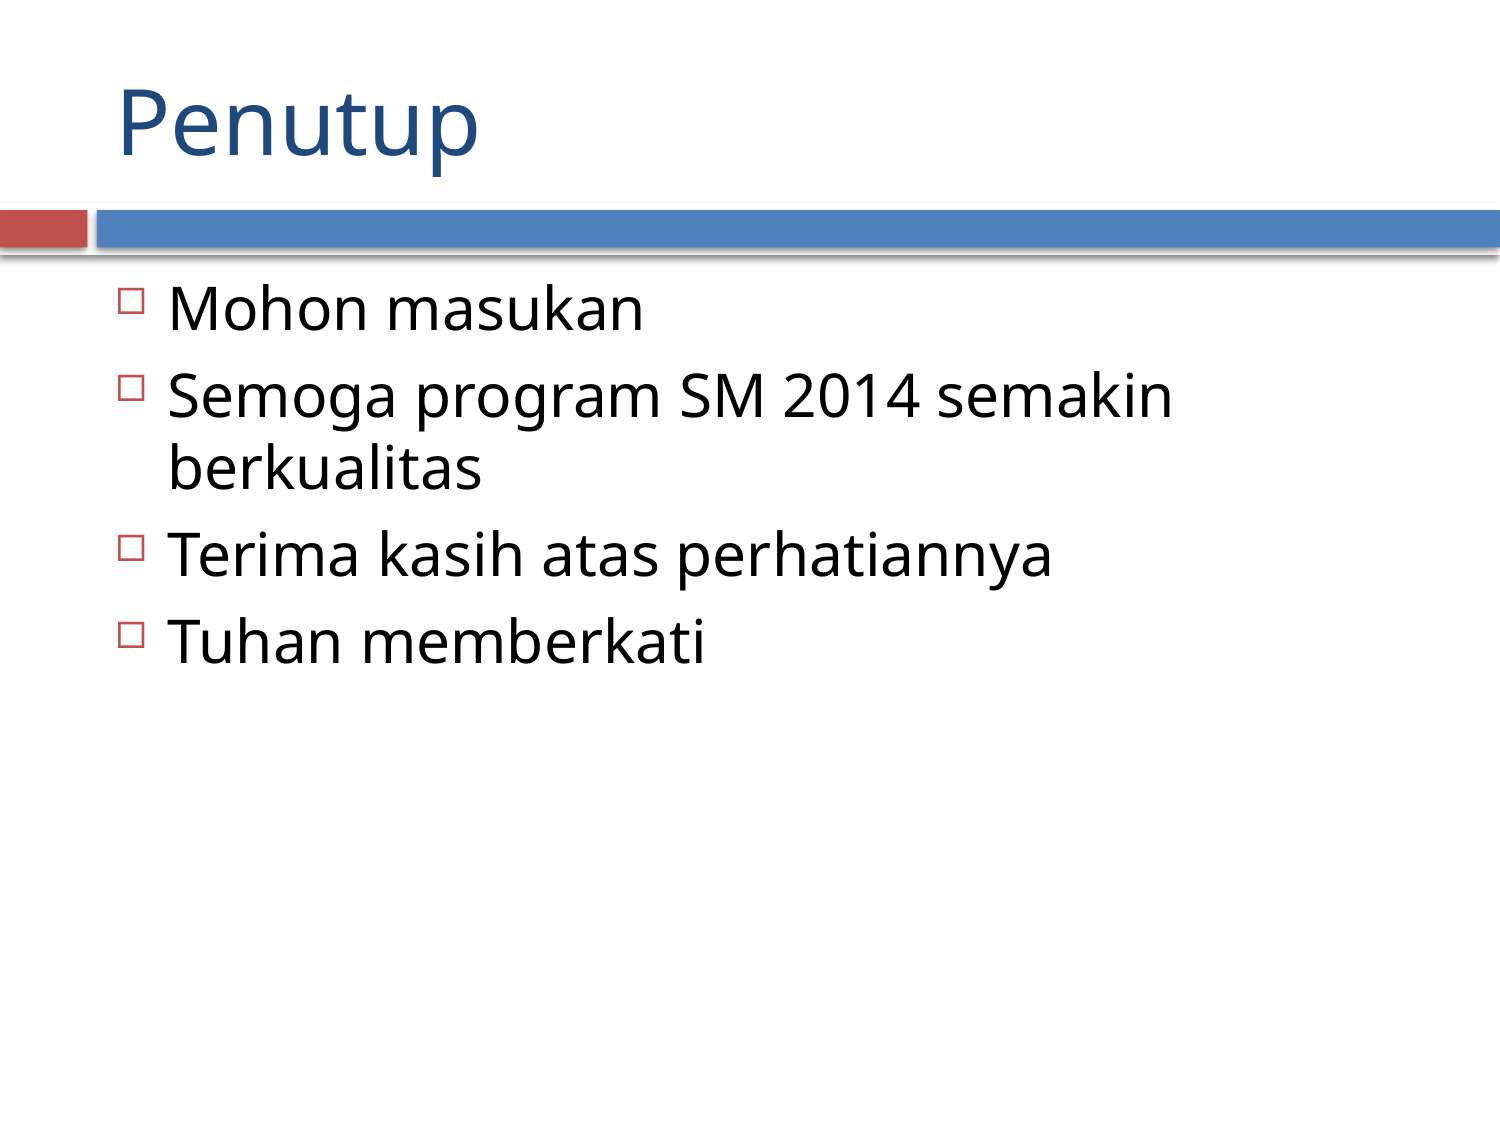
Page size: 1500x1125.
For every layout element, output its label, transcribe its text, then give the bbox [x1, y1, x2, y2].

title Penutup [100, 37, 1438, 200]
list Mohon masukan Semoga program SM 2014 semakin berkualitas Terima kasih atas perhatiannya Tuhan memberkati [100, 262, 1438, 1000]
